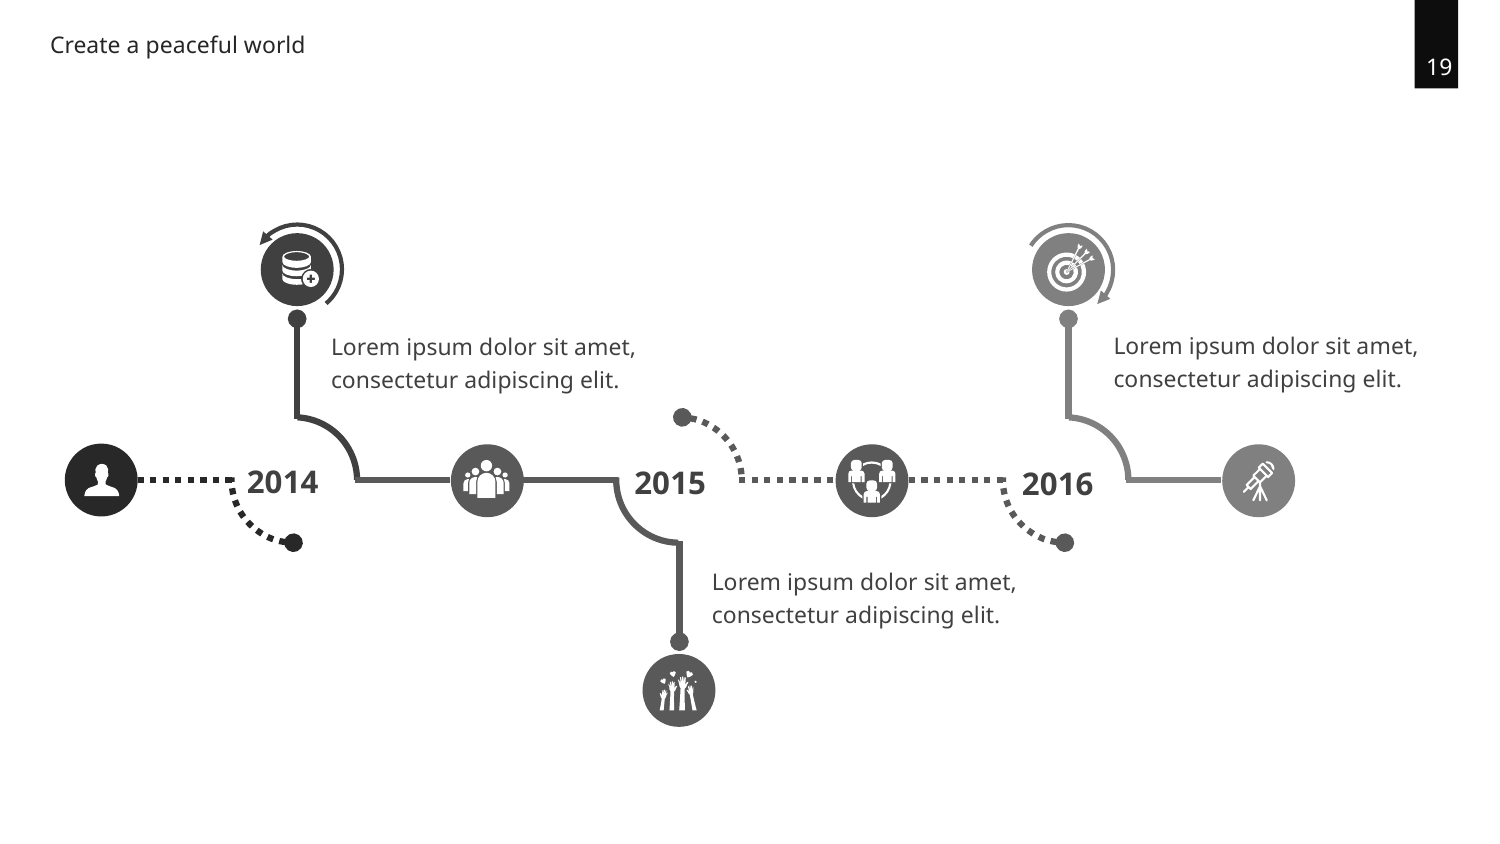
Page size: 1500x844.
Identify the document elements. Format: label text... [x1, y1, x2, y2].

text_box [64, 224, 1500, 727]
text_box Create a peaceful world [38, 25, 412, 64]
slide_number 19 [1398, 0, 1480, 224]
